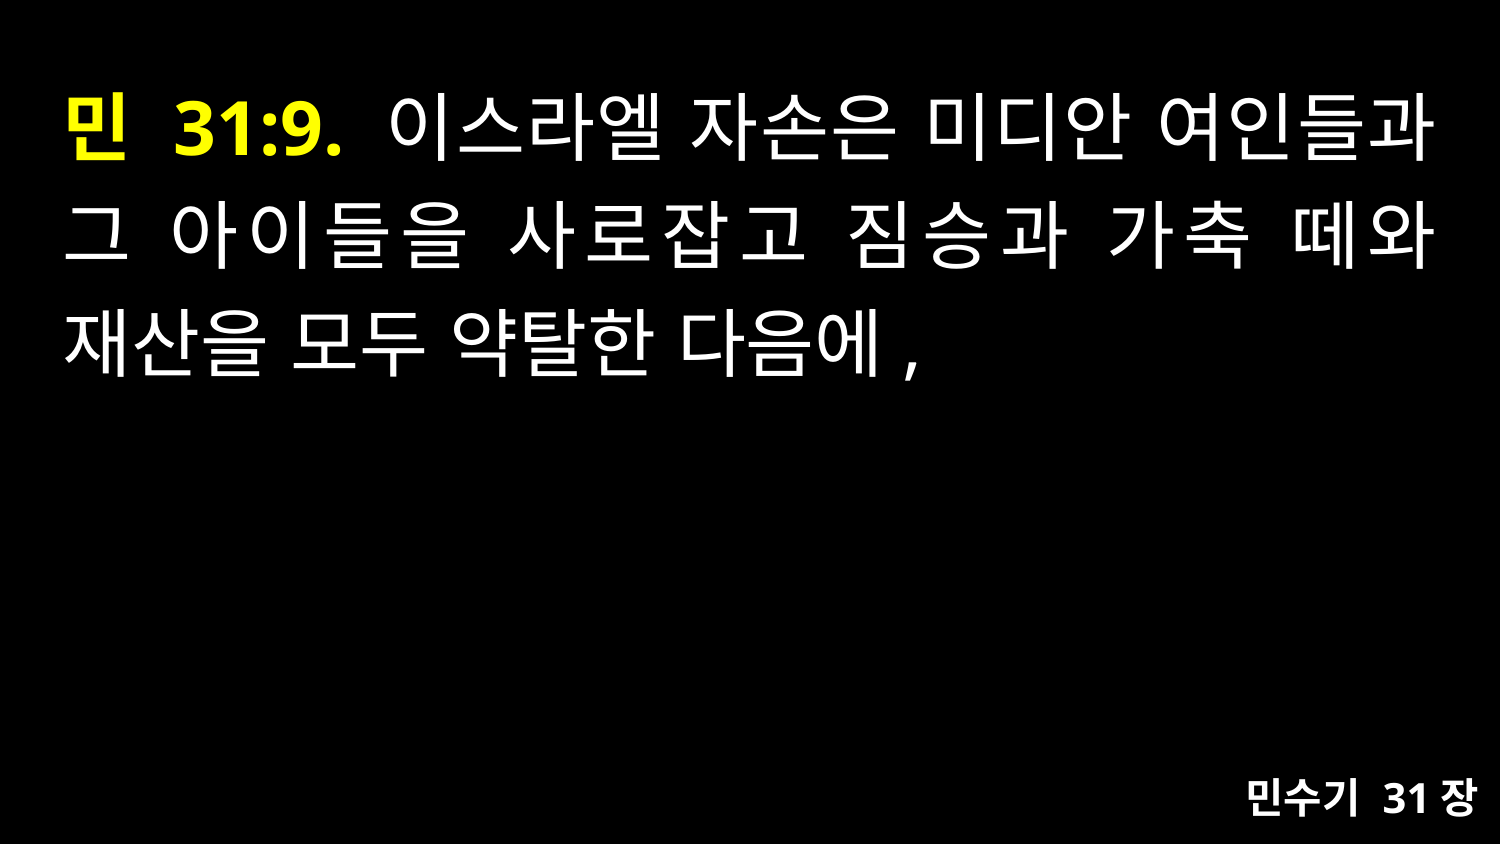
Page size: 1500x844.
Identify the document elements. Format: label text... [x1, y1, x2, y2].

title 민 31:9. 이스라엘 자손은 미디안 여인들과 그 아이들을 사로잡고 짐승과 가축 떼와 재산을 모두 약탈한 다음에, [0, 0, 1500, 844]
subtitle 민수기 31장 [916, 770, 1500, 844]
